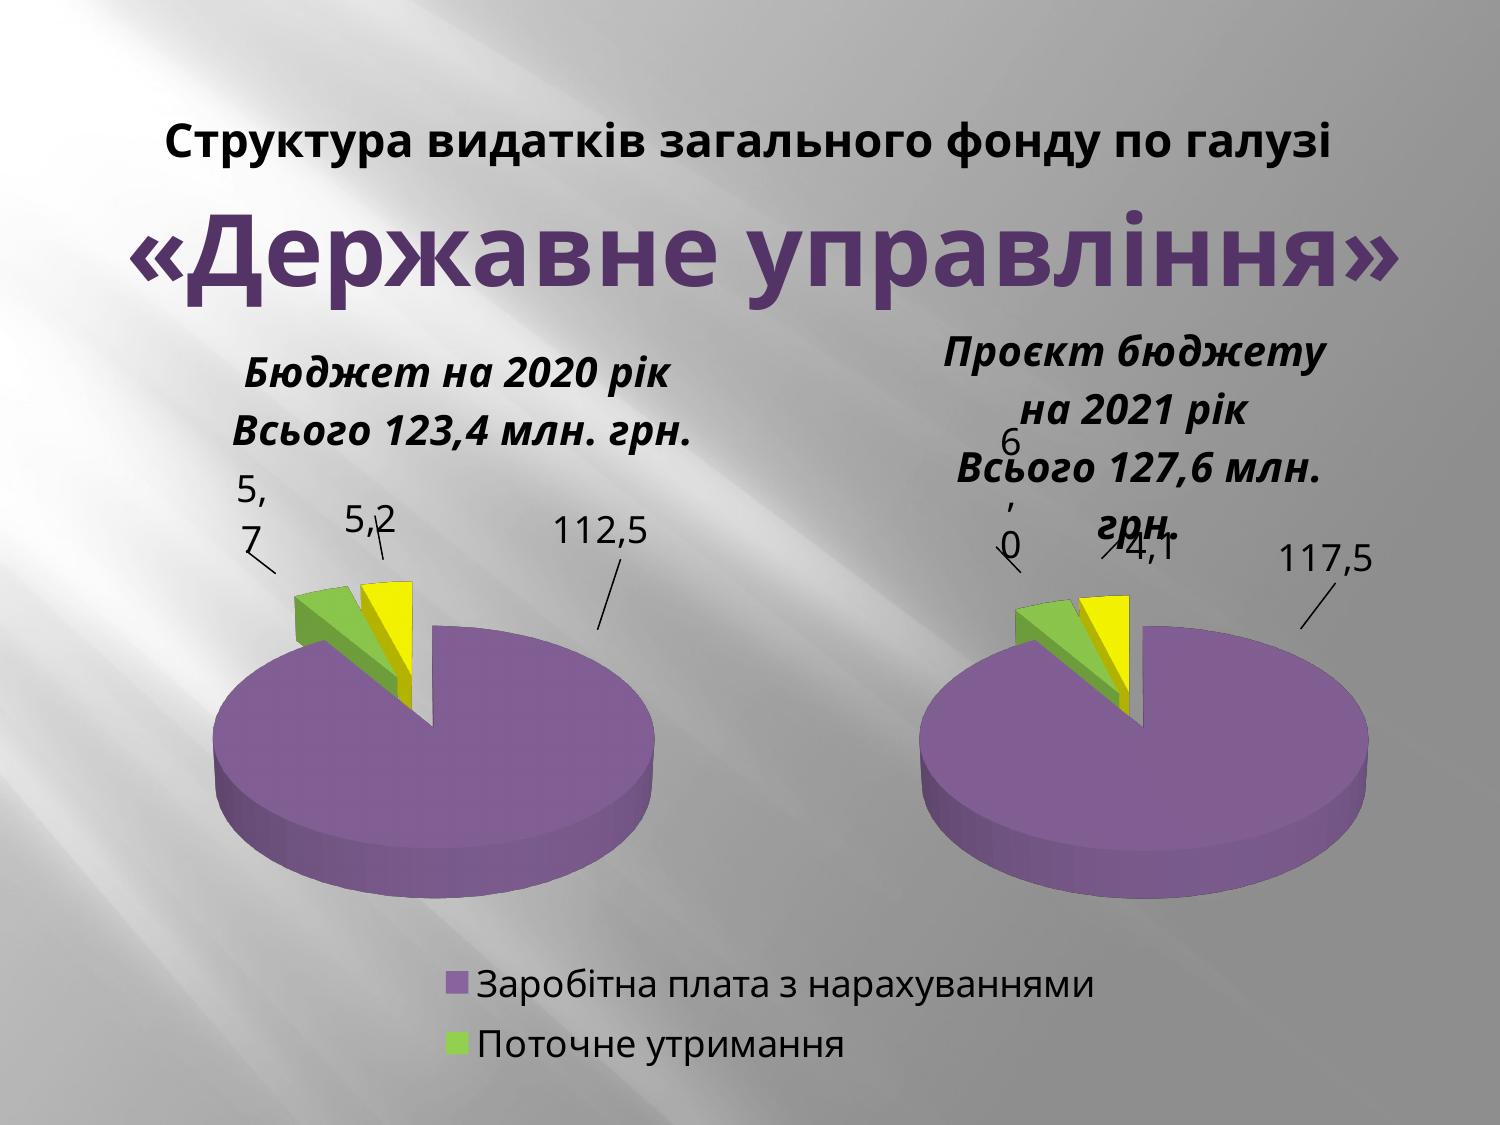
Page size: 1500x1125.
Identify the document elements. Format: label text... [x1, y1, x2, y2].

chart [116, 292, 1430, 1079]
list Структура видатків загального фонду по галузі [35, 82, 1454, 176]
title «Державне управління» [93, 199, 1437, 307]
